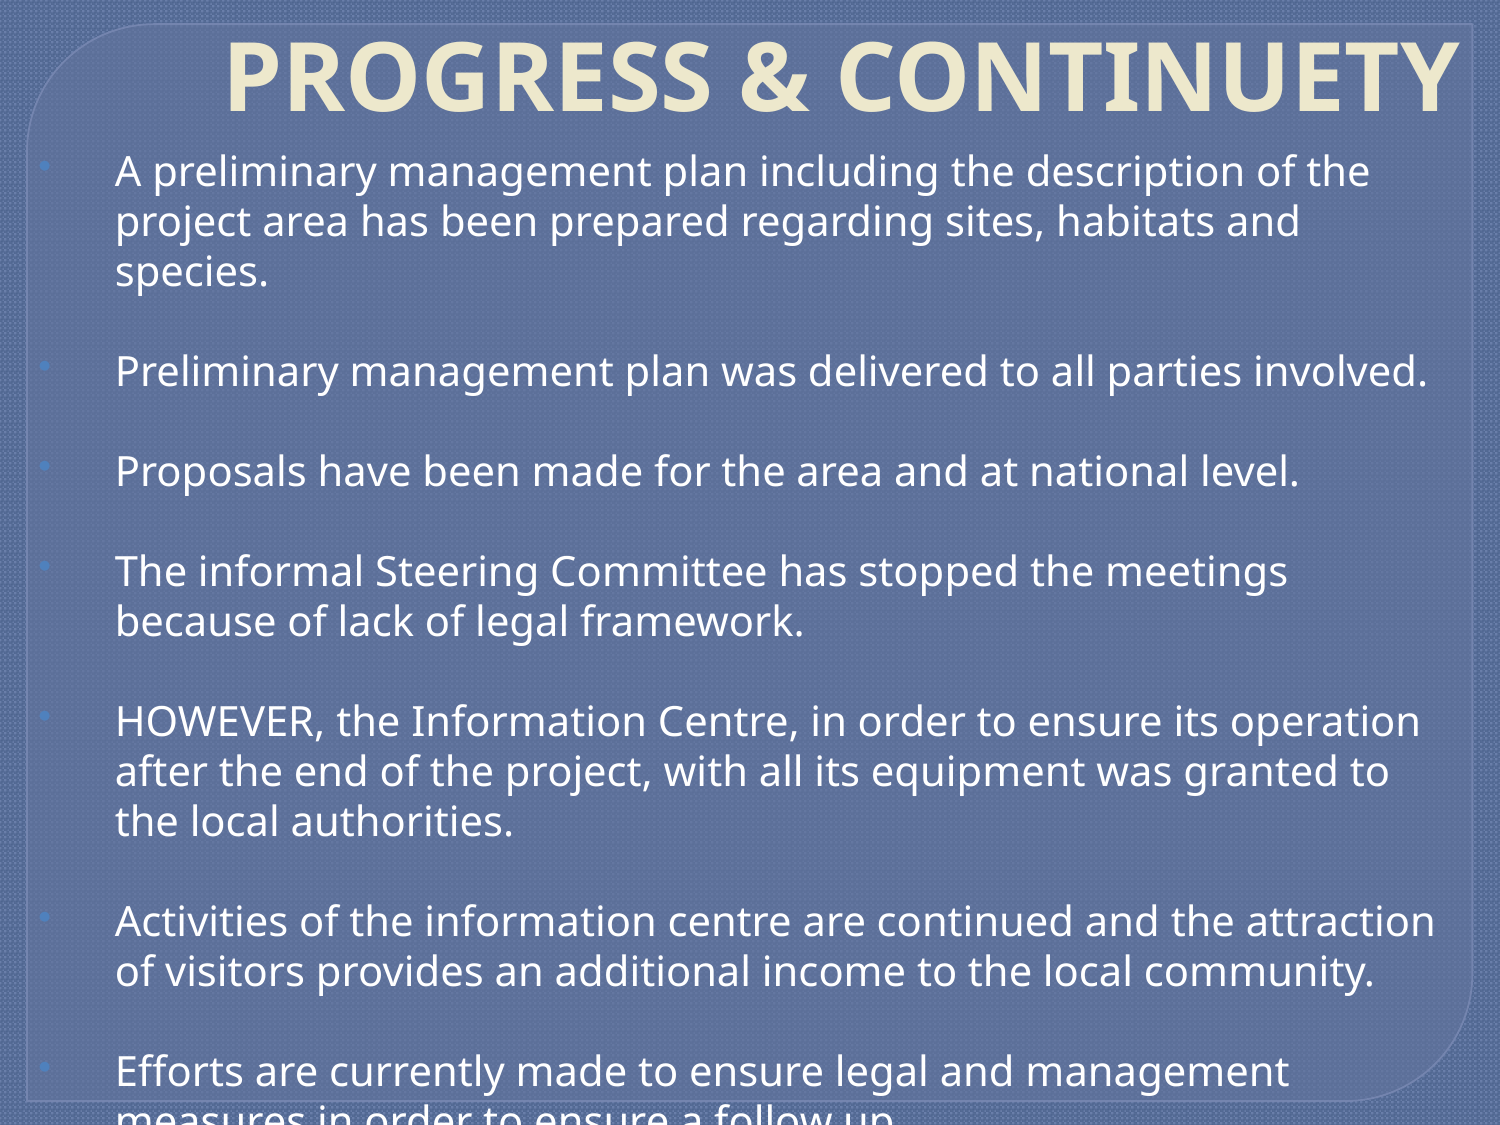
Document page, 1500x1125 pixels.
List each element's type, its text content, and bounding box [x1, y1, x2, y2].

text_box PROGRESS & CONTINUETY [124, 0, 1475, 138]
list A preliminary management plan including the description of the project area has been prepared regarding sites, habitats and species. Preliminary management plan was delivered to all parties involved. Proposals have been made for the area and at national level. The informal Steering Committee has stopped the meetings because of lack of legal framework. HOWEVER, the Information Centre, in order to ensure its operation after the end of the project, with all its equipment was granted to the local authorities. Activities of the information centre are continued and the attraction of visitors provides an additional income to the local community. Efforts are currently made to ensure legal and management measures in order to ensure a follow up. [24, 137, 1463, 880]
